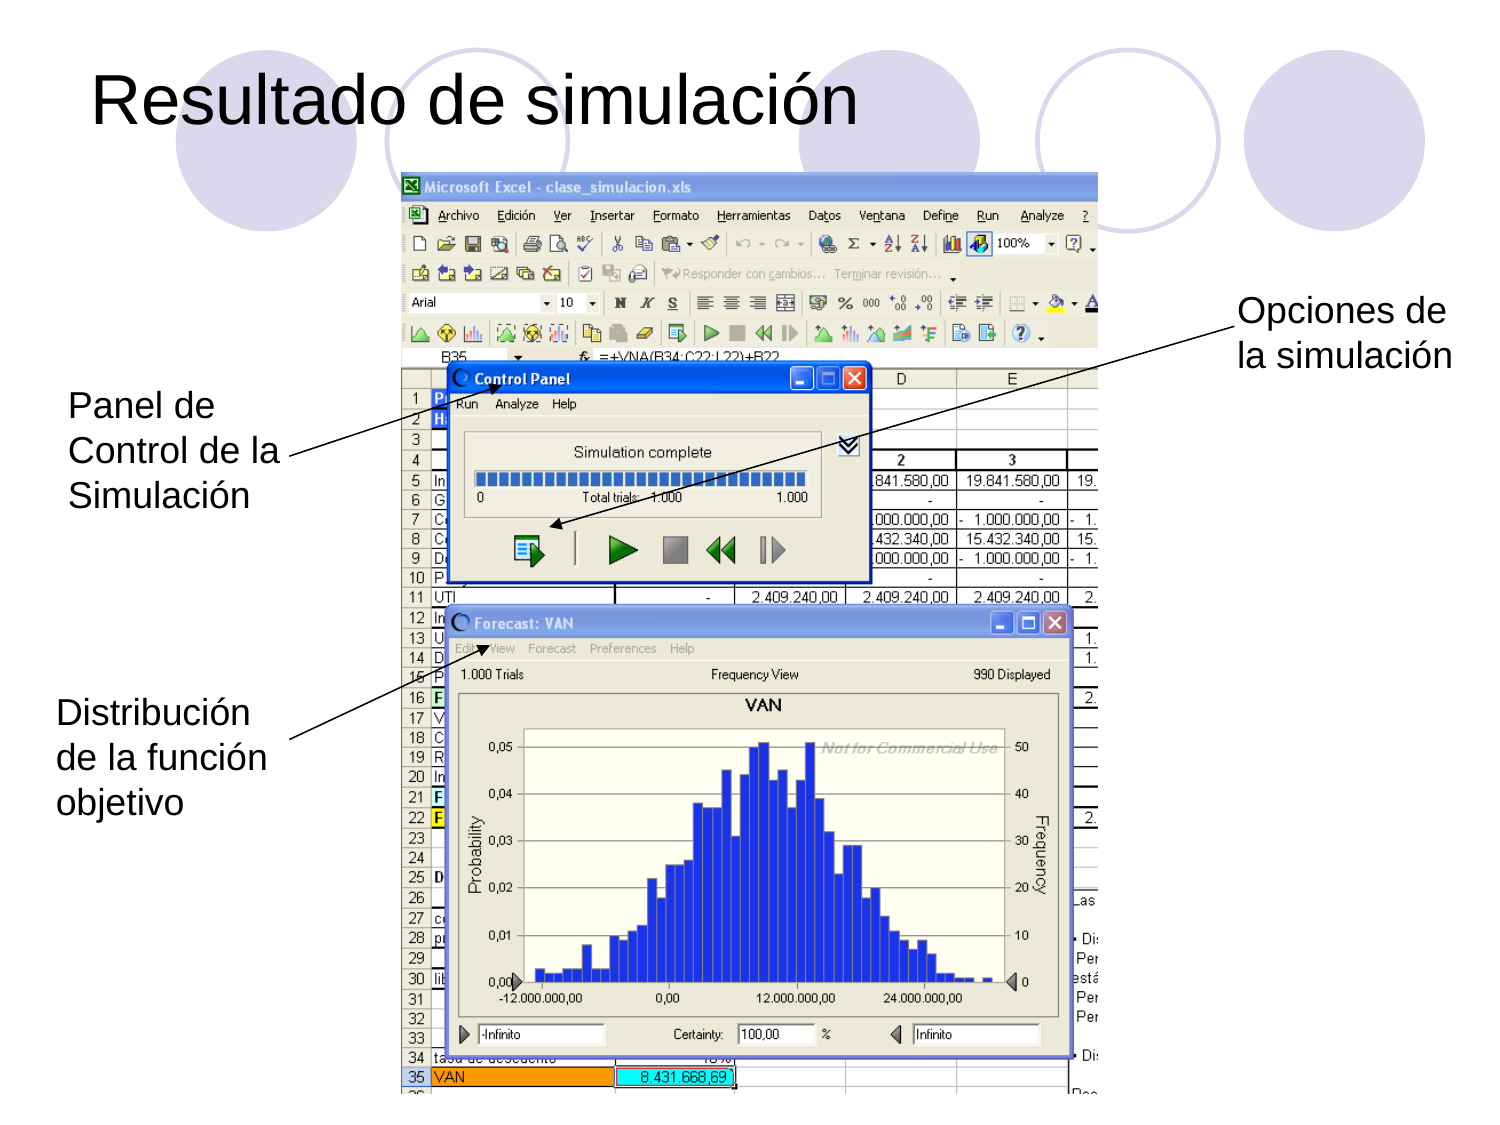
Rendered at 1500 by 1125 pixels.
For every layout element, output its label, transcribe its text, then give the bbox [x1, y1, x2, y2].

text_box Distribución de la función objetivo [41, 680, 302, 831]
text_box Panel de Control de la Simulación [53, 373, 325, 524]
text_box Opciones de la simulación [1222, 278, 1471, 384]
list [401, 172, 1098, 1095]
title Resultado de simulación [74, 44, 1426, 233]
